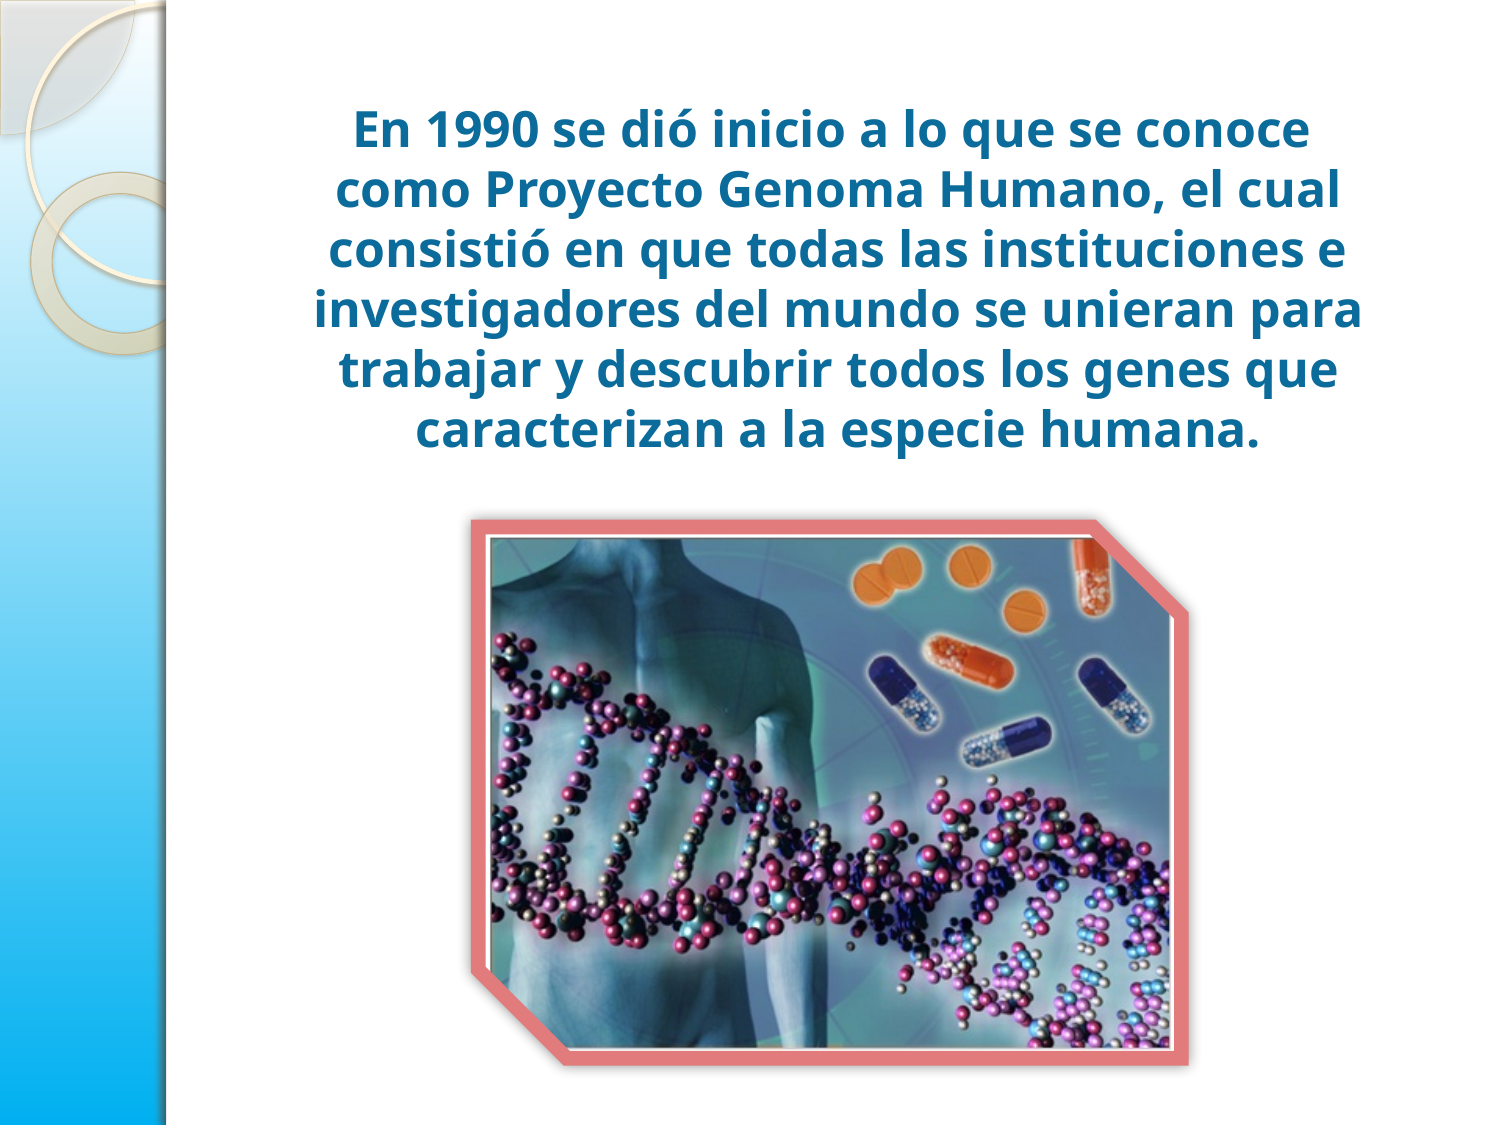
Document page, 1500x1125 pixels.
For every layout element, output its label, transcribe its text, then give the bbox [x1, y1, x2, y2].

picture [477, 526, 1182, 1059]
text_box En 1990 se dió inicio a lo que se conoce como Proyecto Genoma Humano, el cual consistió en que todas las instituciones e investigadores del mundo se unieran para trabajar y descubrir todos los genes que caracterizan a la especie humana. [289, 89, 1388, 465]
